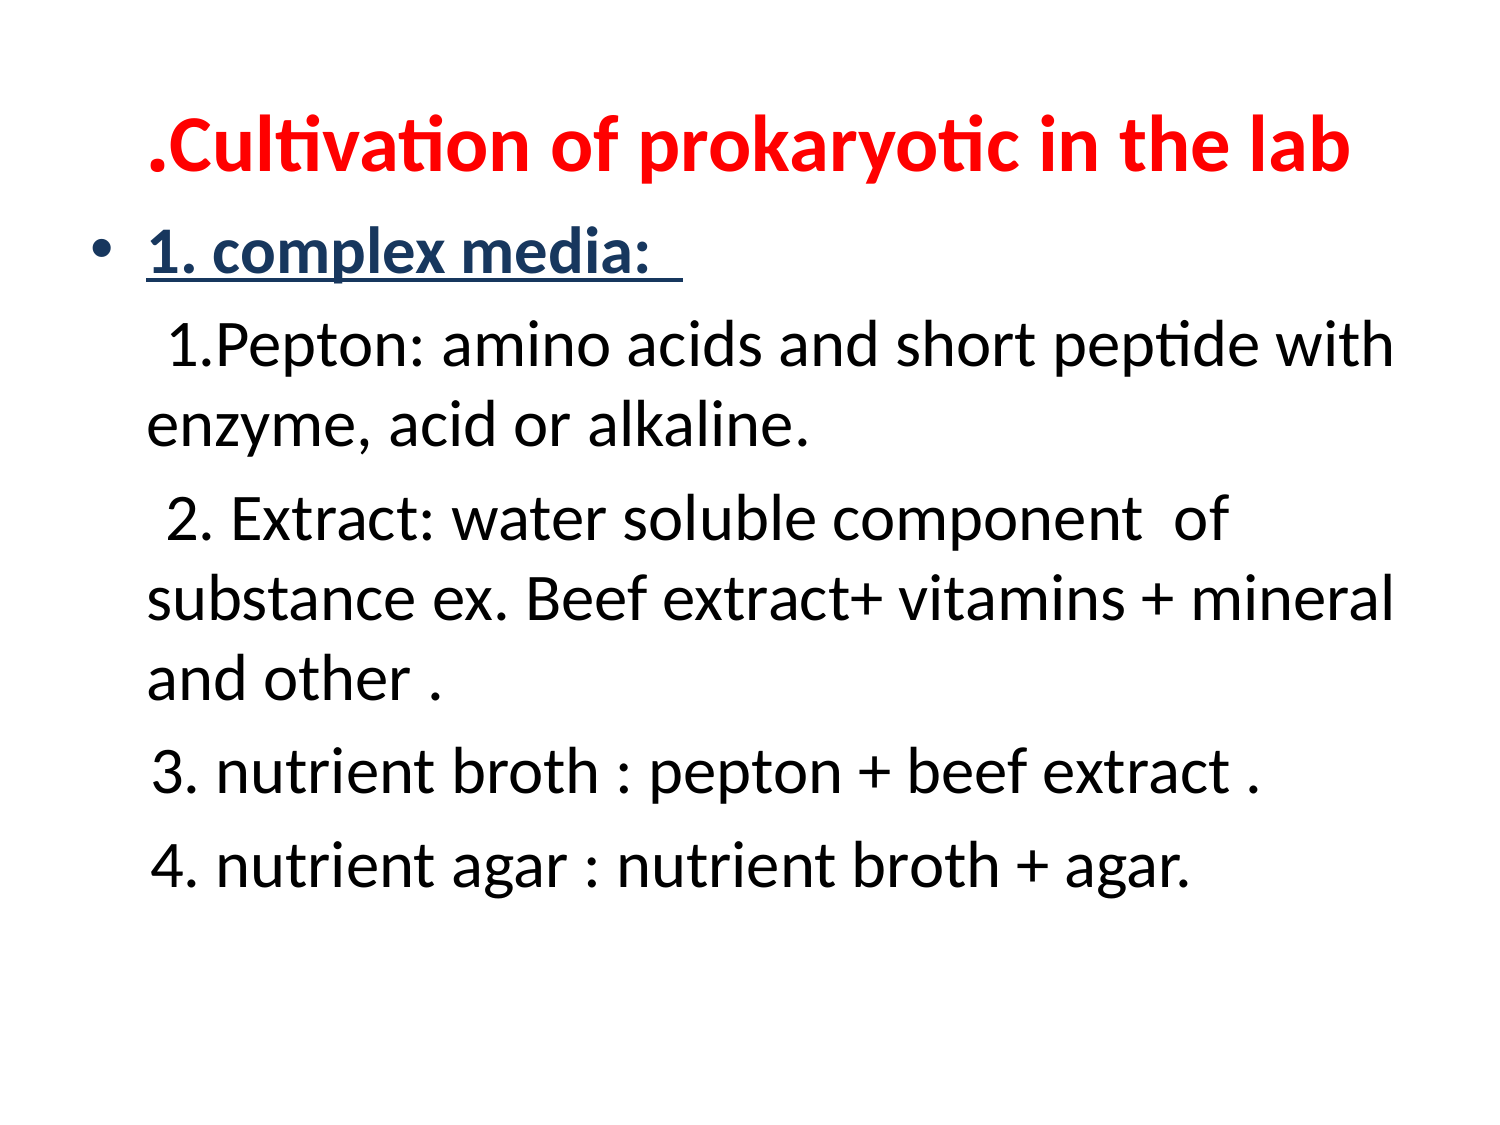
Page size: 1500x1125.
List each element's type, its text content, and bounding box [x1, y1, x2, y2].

list 1. complex media: 1.Pepton: amino acids and short peptide with enzyme, acid or alkaline. 2. Extract: water soluble component of substance ex. Beef extract+ vitamins + mineral and other . 3. nutrient broth : pepton + beef extract . 4. nutrient agar : nutrient broth + agar. [75, 199, 1425, 1005]
title Cultivation of prokaryotic in the lab. [75, 45, 1425, 199]
